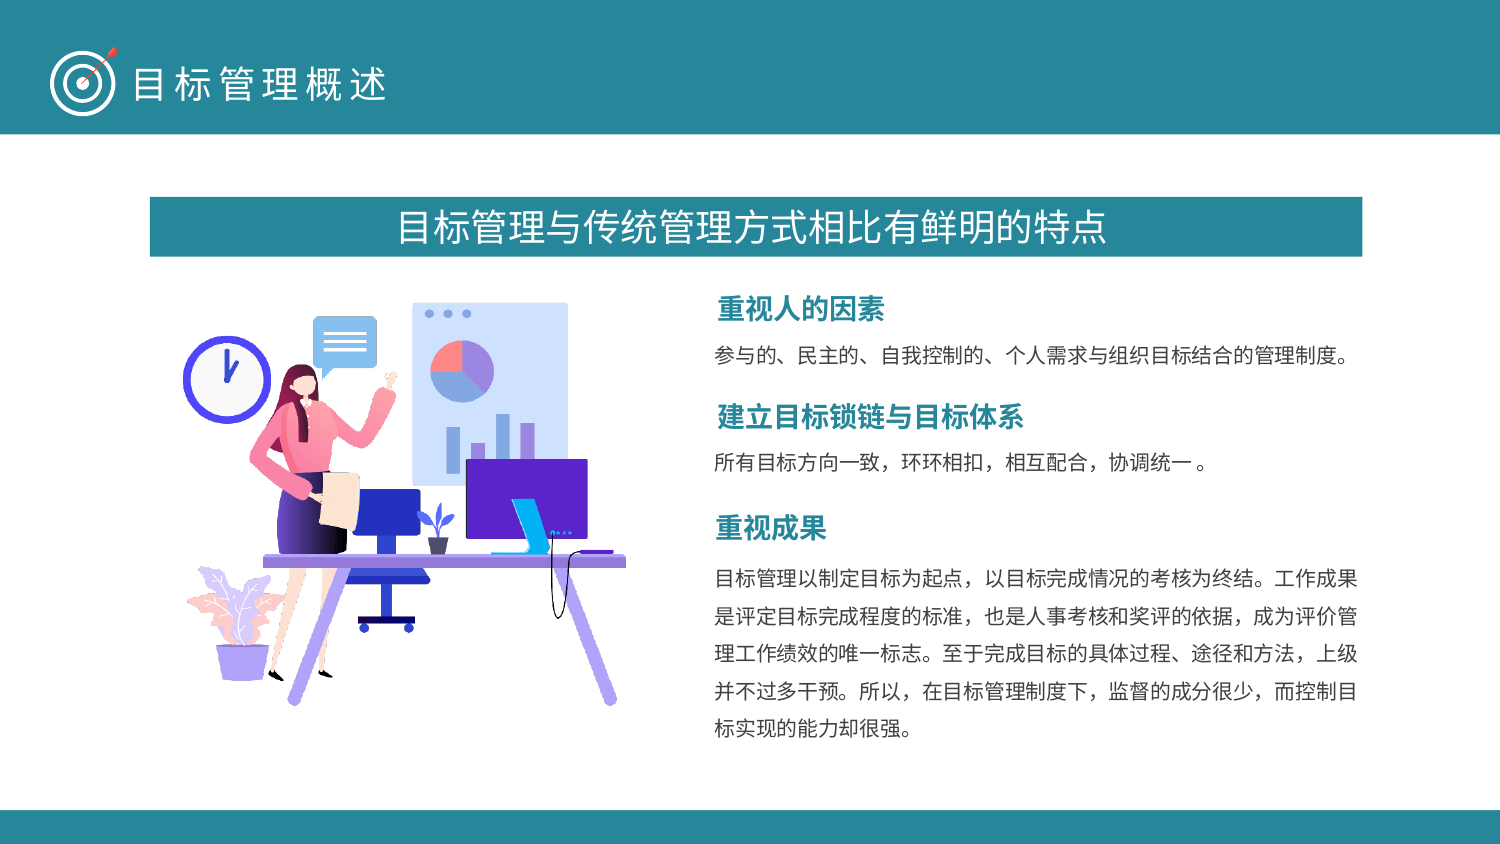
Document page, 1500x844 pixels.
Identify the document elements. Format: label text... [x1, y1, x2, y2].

text_box 建立目标锁链与目标体系 [702, 392, 1041, 429]
text_box 重视成果 [701, 503, 843, 546]
picture [99, 209, 687, 796]
text_box 所有目标方向一致，环环相扣，相互配合，协调统一 。 [699, 429, 1382, 482]
text_box 重视人的因素 [702, 284, 907, 322]
text_box 参与的、民主的、自我控制的、个人需求与组织目标结合的管理制度。 [699, 322, 1382, 375]
text_box 目标管理与传统管理方式相比有鲜明的特点 [149, 196, 1363, 257]
text_box 目标管理以制定目标为起点，以目标完成情况的考核为终结。工作成果是评定目标完成程度的标准，也是人事考核和奖评的依据，成为评价管理工作绩效的唯一标志。至于完成目标的具体过程、途径和方法，上级并不过多干预。所以，在目标管理制度下，监督的成分很少，而控制目标实现的能力却很强。 [699, 546, 1382, 749]
